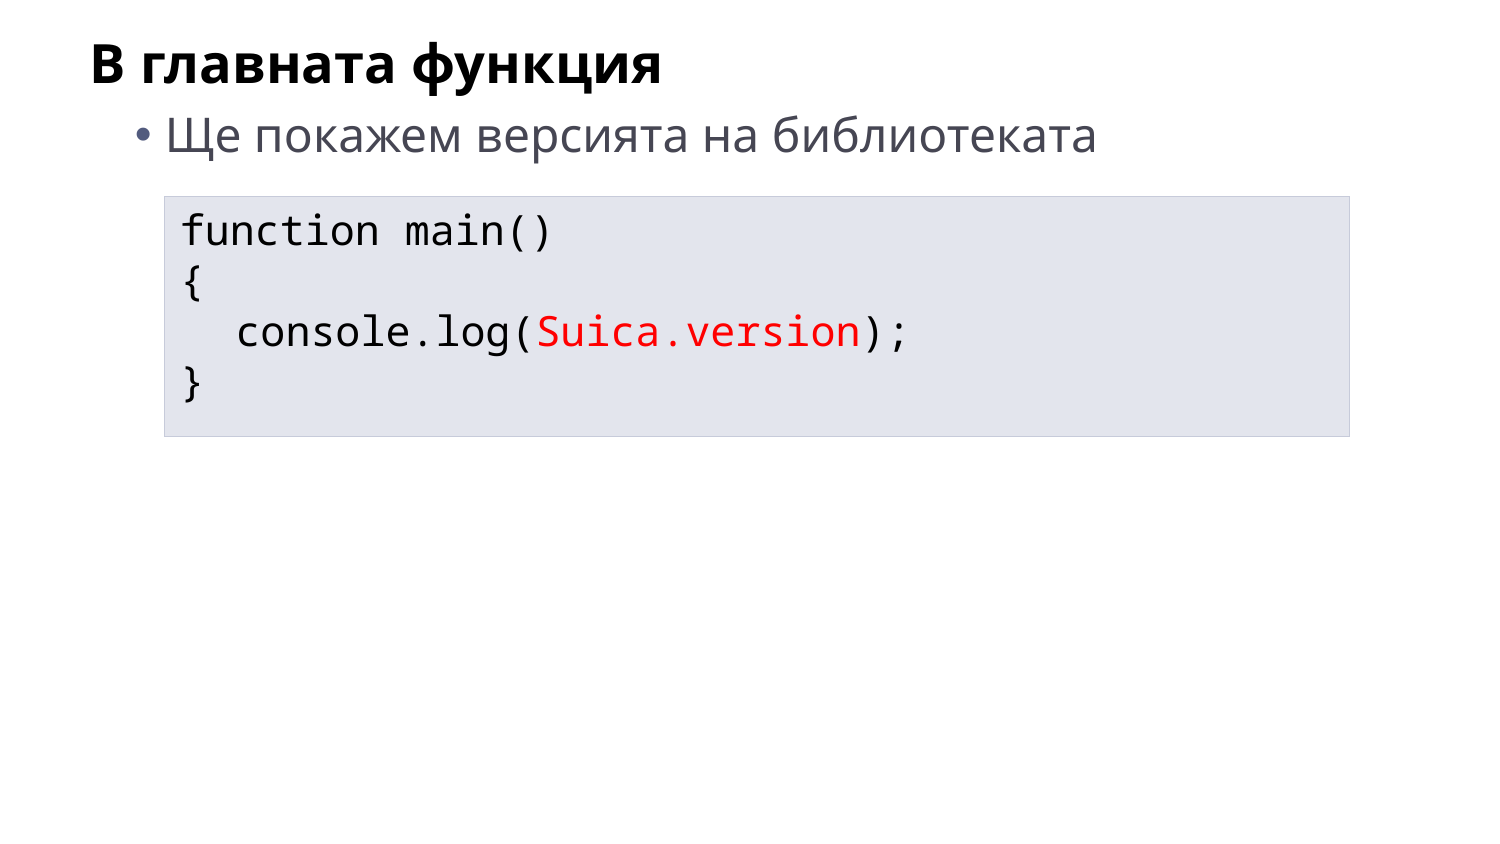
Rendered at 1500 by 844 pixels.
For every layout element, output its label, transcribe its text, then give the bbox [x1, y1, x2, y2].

text_box function main() { console.log(Suica.version); } [164, 196, 1350, 437]
list В главната функция Ще покажем версията на библиотеката [75, 21, 1475, 835]
